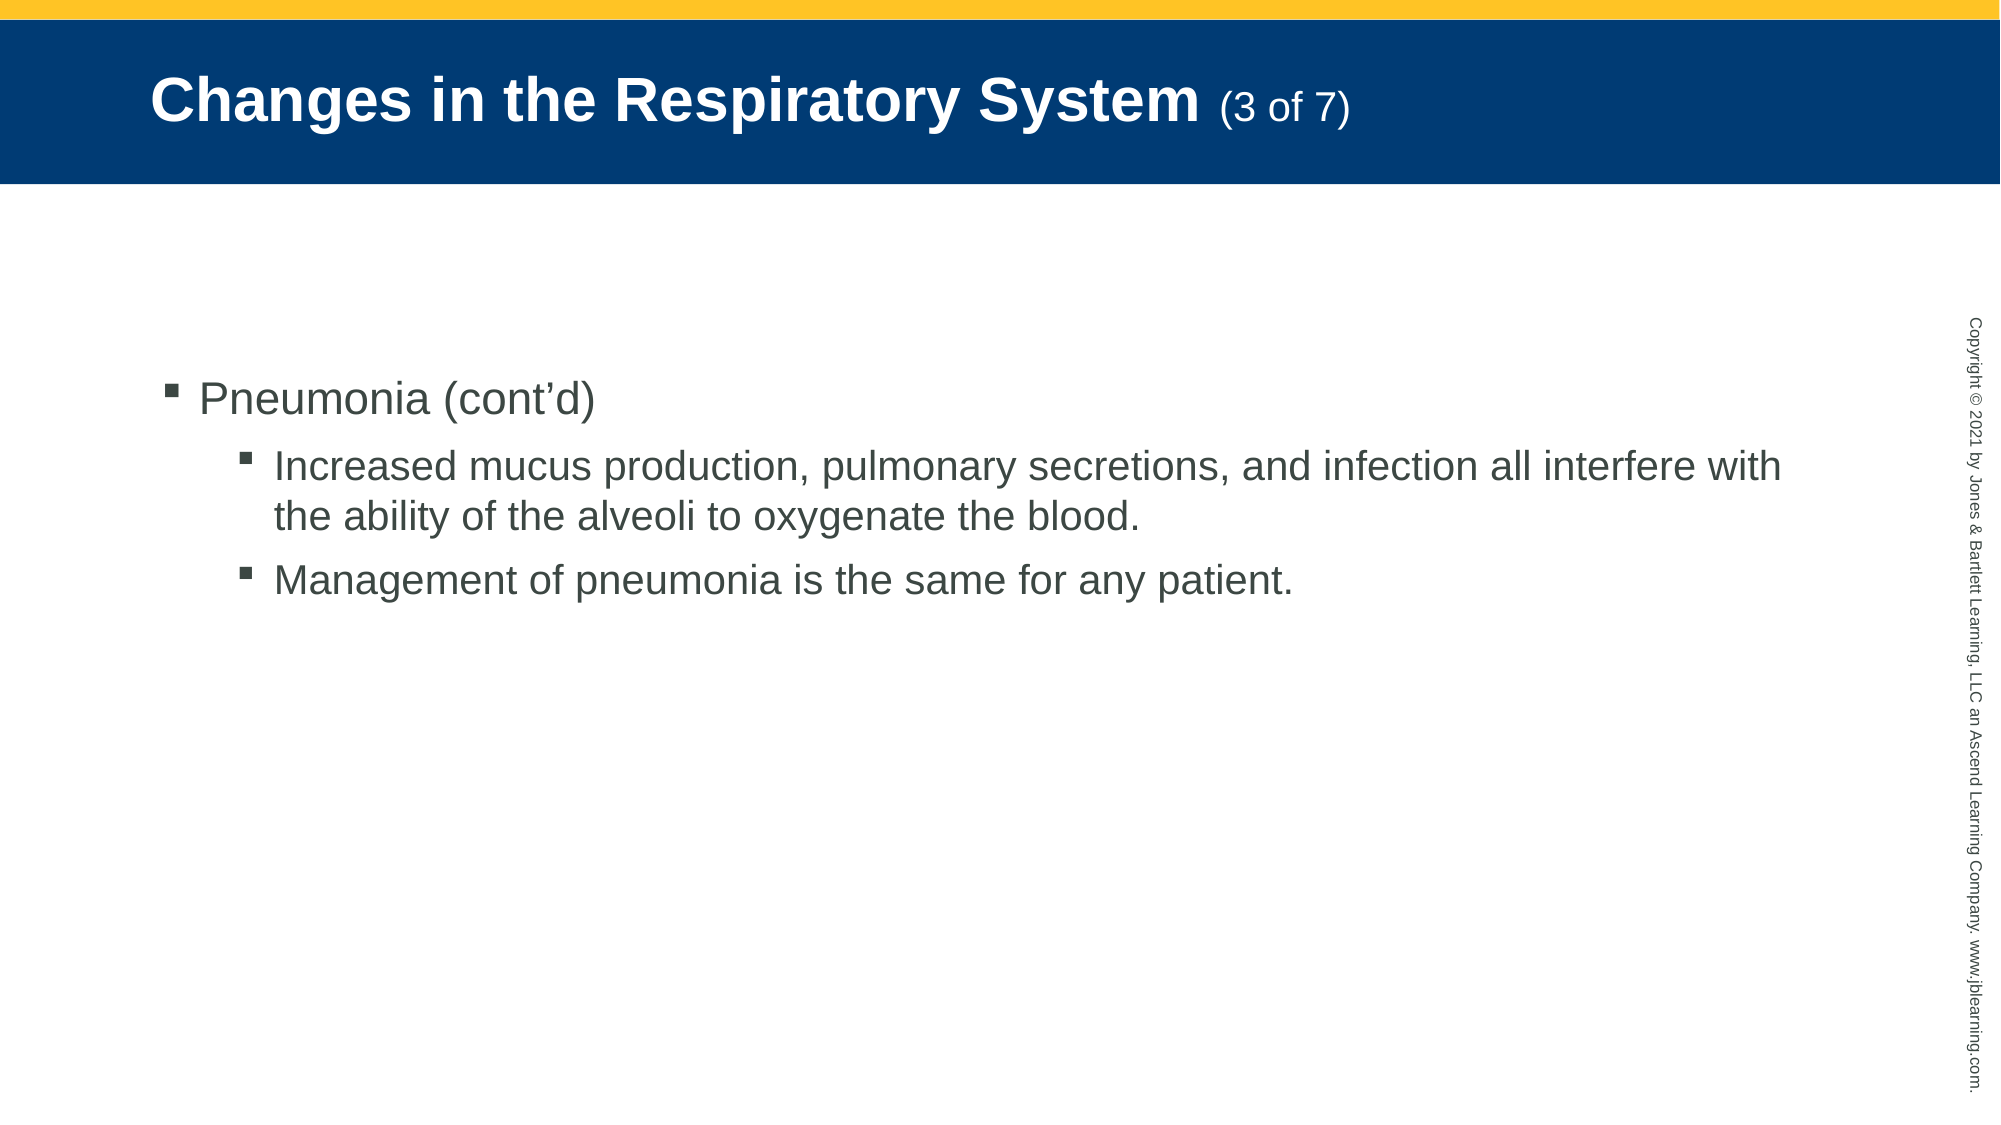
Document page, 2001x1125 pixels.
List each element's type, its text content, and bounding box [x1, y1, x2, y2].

list Pneumonia (cont’d) Increased mucus production, pulmonary secretions, and infection all interfere with the ability of the alveoli to oxygenate the blood. Management of pneumonia is the same for any patient. [146, 361, 1859, 1016]
title Changes in the Respiratory System (3 of 7) [0, 19, 2000, 185]
